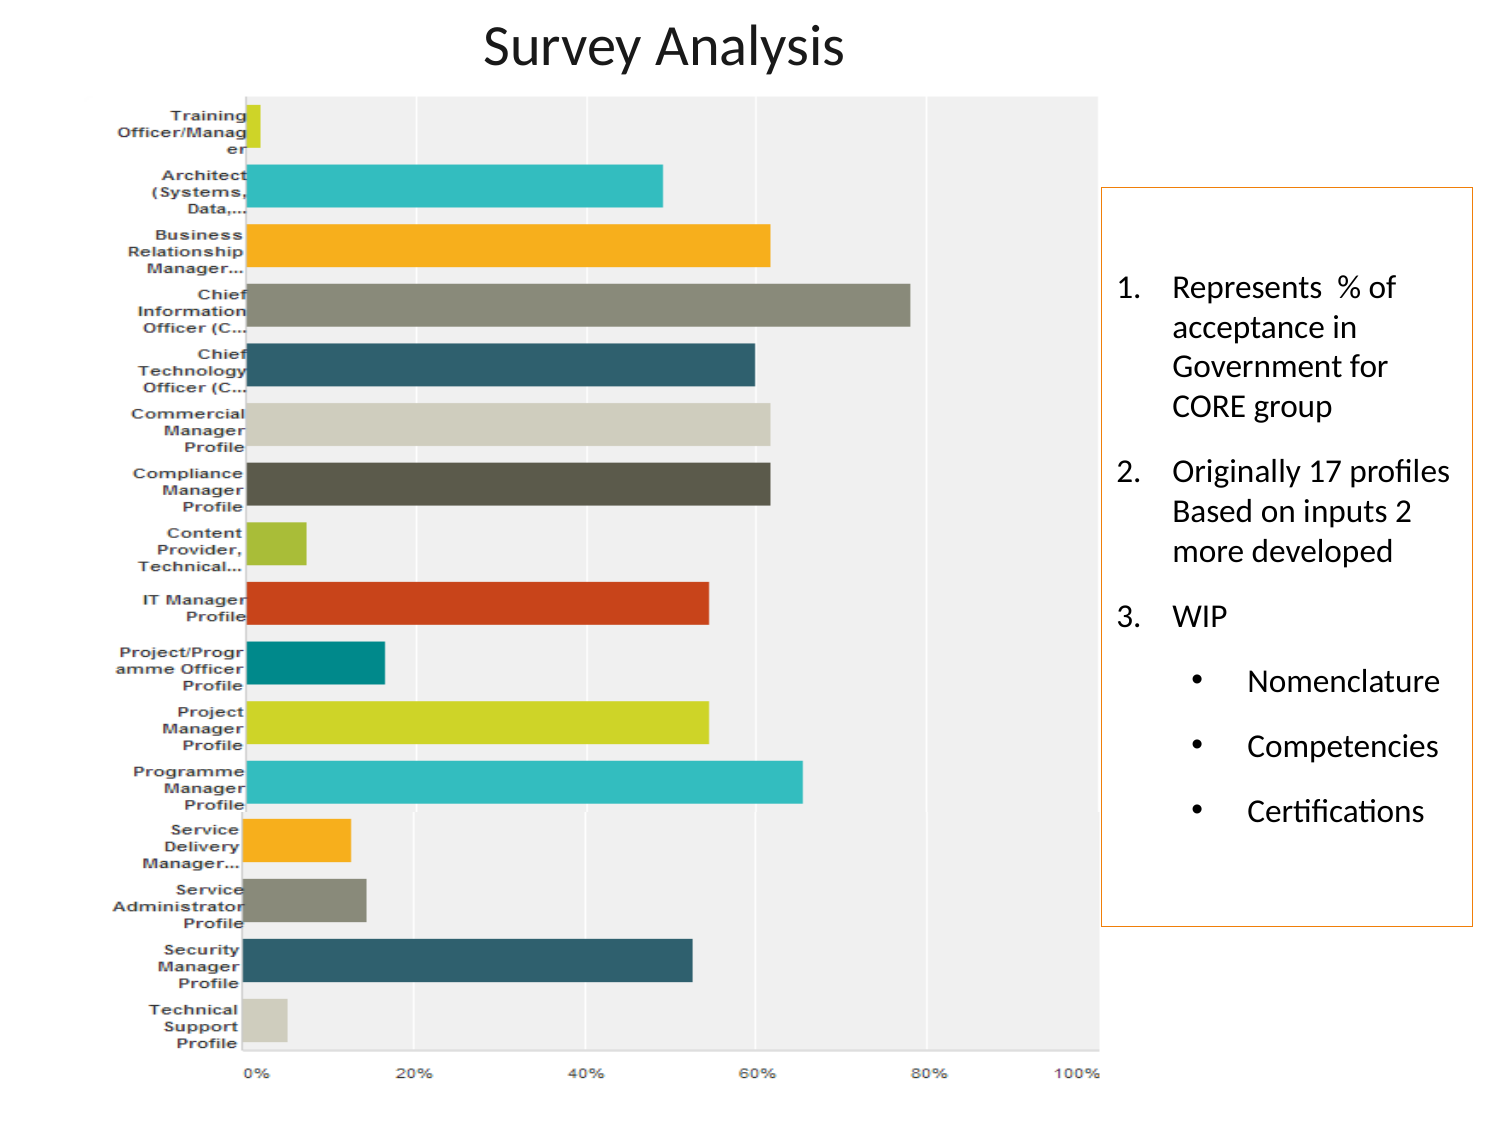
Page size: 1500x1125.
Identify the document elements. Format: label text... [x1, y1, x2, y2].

text_box Represents % of acceptance in Government for CORE group Originally 17 profiles Based on inputs 2 more developed WIP Nomenclature Competencies Certifications [1106, 187, 1473, 927]
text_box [35, 93, 1102, 1101]
text_box Survey Analysis [0, 0, 1330, 130]
